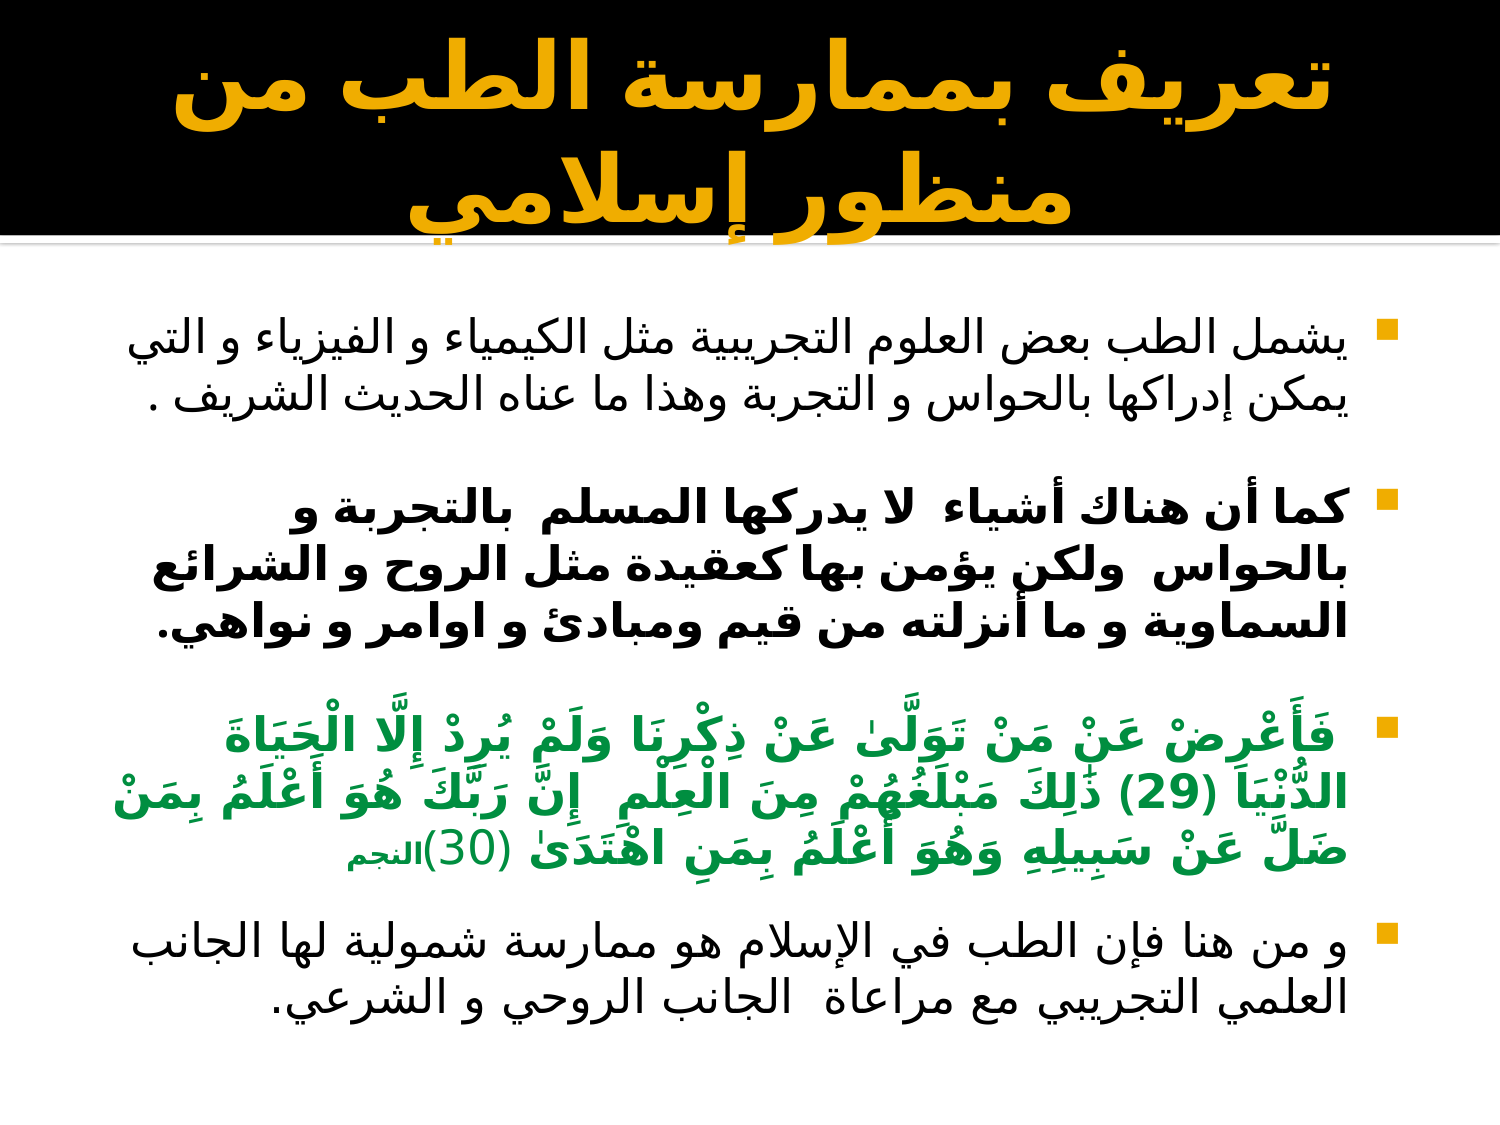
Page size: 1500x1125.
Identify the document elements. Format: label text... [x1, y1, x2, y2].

list يشمل الطب بعض العلوم التجريبية مثل الكيمياء و الفيزياء و التي يمكن إدراكها بالحواس و التجربة وهذا ما عناه الحديث الشريف . كما أن هناك أشياء لا يدركها المسلم بالتجربة و بالحواس ولكن يؤمن بها كعقيدة مثل الروح و الشرائع السماوية و ما أنزلته من قيم ومبادئ و اوامر و نواهي. فَأَعْرِضْ عَنْ مَنْ تَوَلَّىٰ عَنْ ذِكْرِنَا وَلَمْ يُرِدْ إِلَّا الْحَيَاةَ الدُّنْيَا ﴿29﴾ ذَٰلِكَ مَبْلَغُهُمْ مِنَ الْعِلْمِ إِنَّ رَبَّكَ هُوَ أَعْلَمُ بِمَنْ ضَلَّ عَنْ سَبِيلِهِ وَهُوَ أَعْلَمُ بِمَنِ اهْتَدَىٰ ﴿30﴾النجم و من هنا فإن الطب في الإسلام هو ممارسة شمولية لها الجانب العلمي التجريبي مع مراعاة الجانب الروحي و الشرعي. [75, 291, 1425, 1050]
title تعريف بممارسة الطب من منظور إسلامي [75, 25, 1425, 231]
